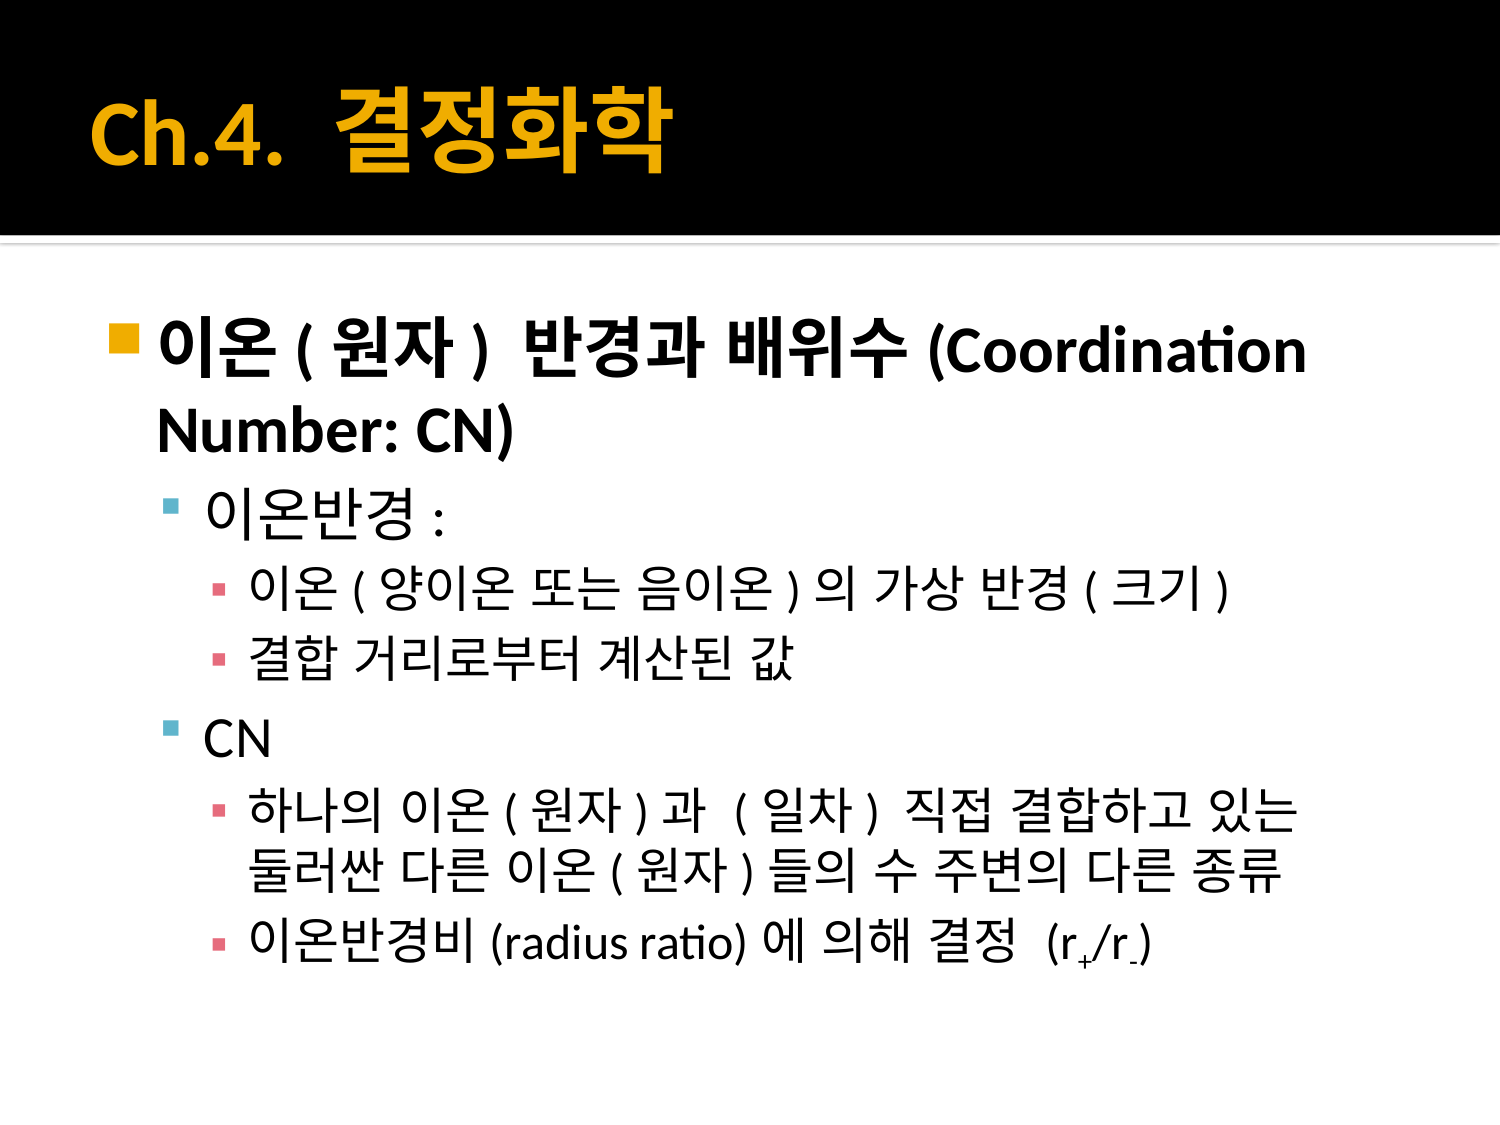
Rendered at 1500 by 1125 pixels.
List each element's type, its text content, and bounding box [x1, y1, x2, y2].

title Ch.4. 결정화학 [75, 25, 1425, 231]
list 이온(원자) 반경과 배위수(Coordination Number: CN) 이온반경: 이온(양이온 또는 음이온)의 가상 반경(크기) 결합 거리로부터 계산된 값 CN 하나의 이온(원자)과 (일차) 직접 결합하고 있는 둘러싼 다른 이온(원자)들의 수 주변의 다른 종류 이온반경비(radius ratio)에 의해 결정 (r+/r-) [75, 291, 1425, 1050]
